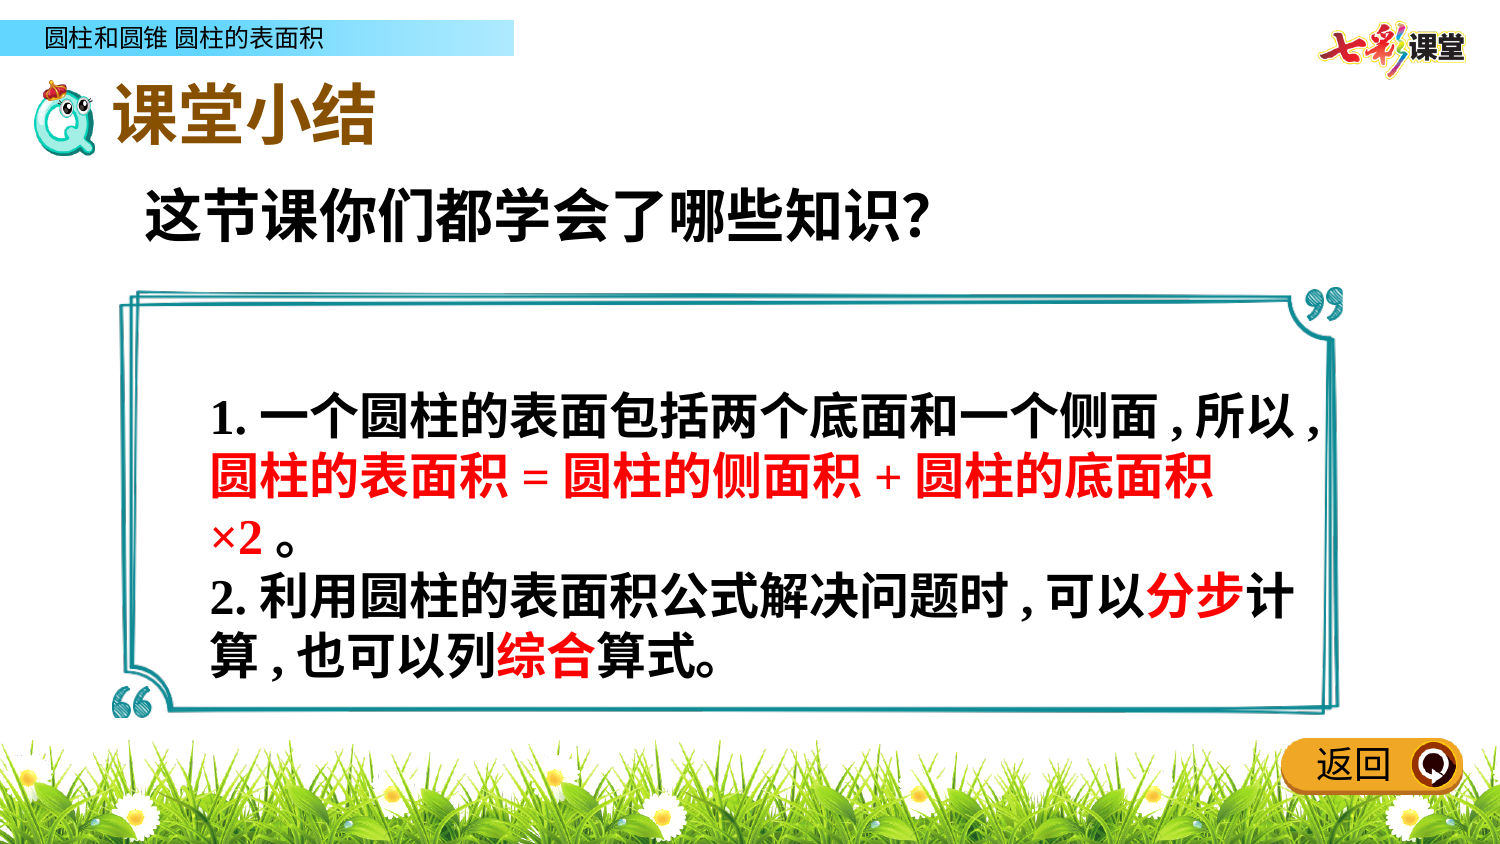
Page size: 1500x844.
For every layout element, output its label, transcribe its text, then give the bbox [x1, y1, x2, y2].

picture [0, 740, 1500, 844]
picture [34, 80, 96, 156]
picture [111, 287, 1343, 718]
text_box 课堂小结 [100, 67, 404, 159]
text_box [1281, 733, 1464, 795]
text_box 这节课你们都学会了哪些知识？ [133, 173, 972, 255]
picture [1316, 20, 1468, 80]
